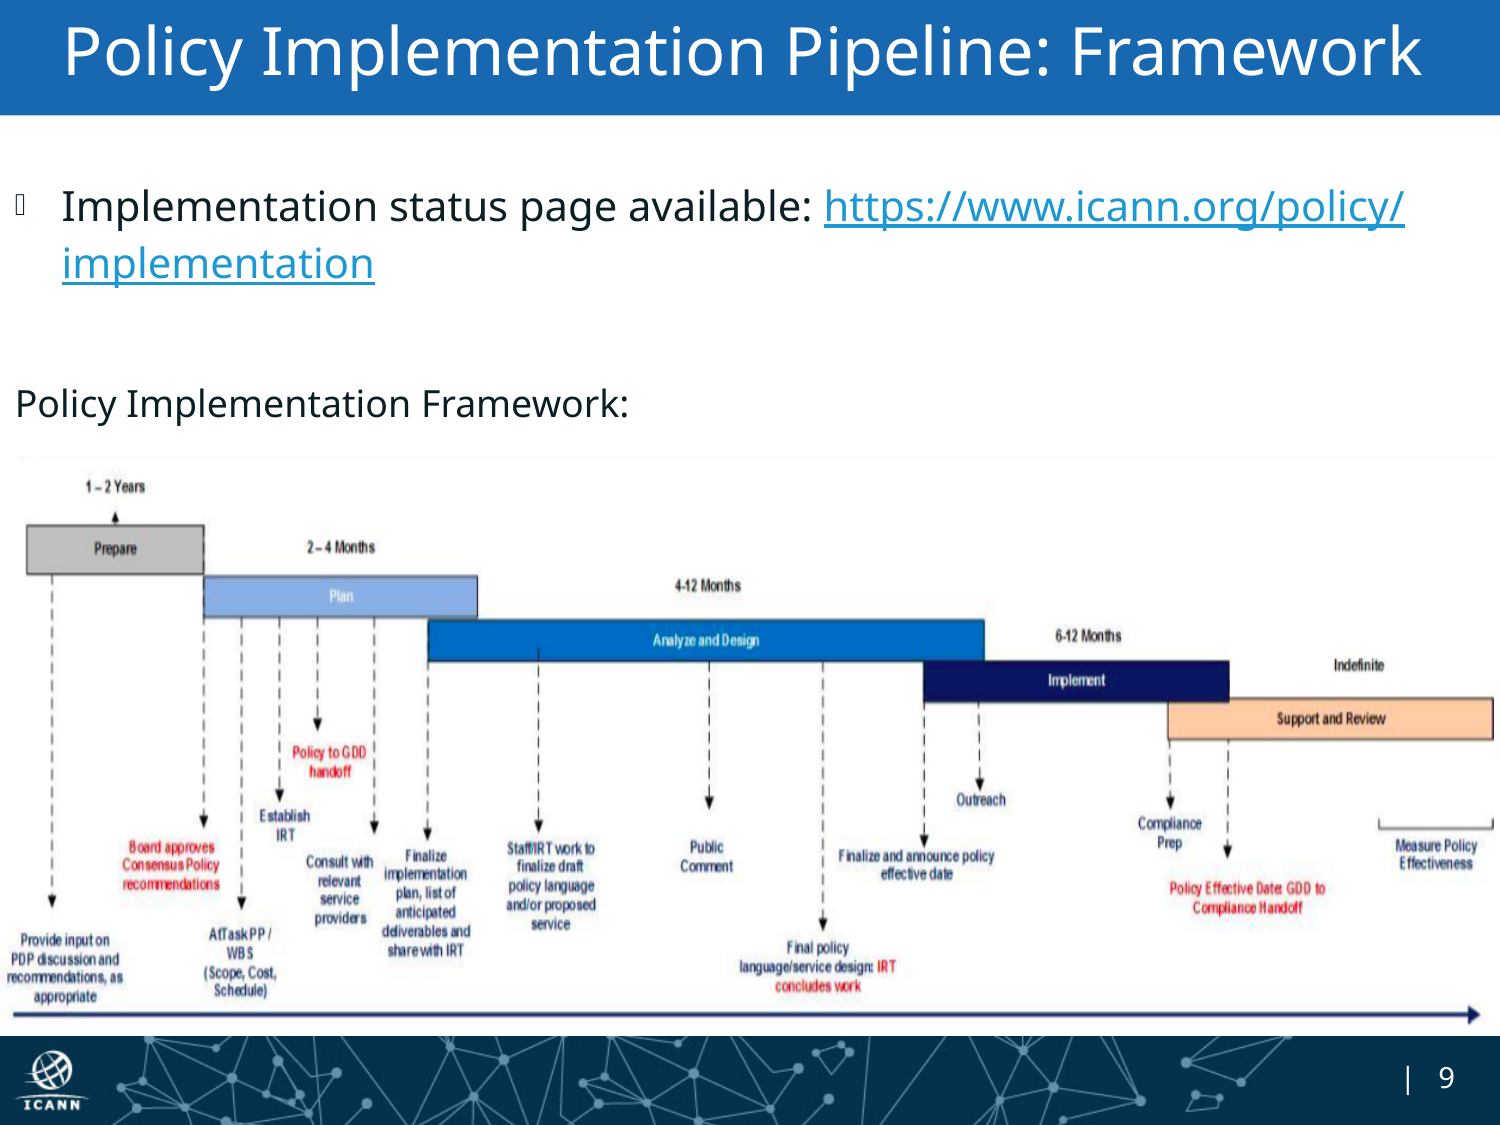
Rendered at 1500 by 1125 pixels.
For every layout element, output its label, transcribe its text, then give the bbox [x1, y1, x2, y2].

title Policy Implementation Pipeline: Framework [0, 0, 1500, 116]
text_box Implementation status page available: https://www.icann.org/policy/implementation [0, 122, 1500, 301]
text_box Policy Implementation Framework: [0, 372, 703, 433]
picture [0, 1036, 1500, 1125]
picture [0, 455, 1500, 1027]
